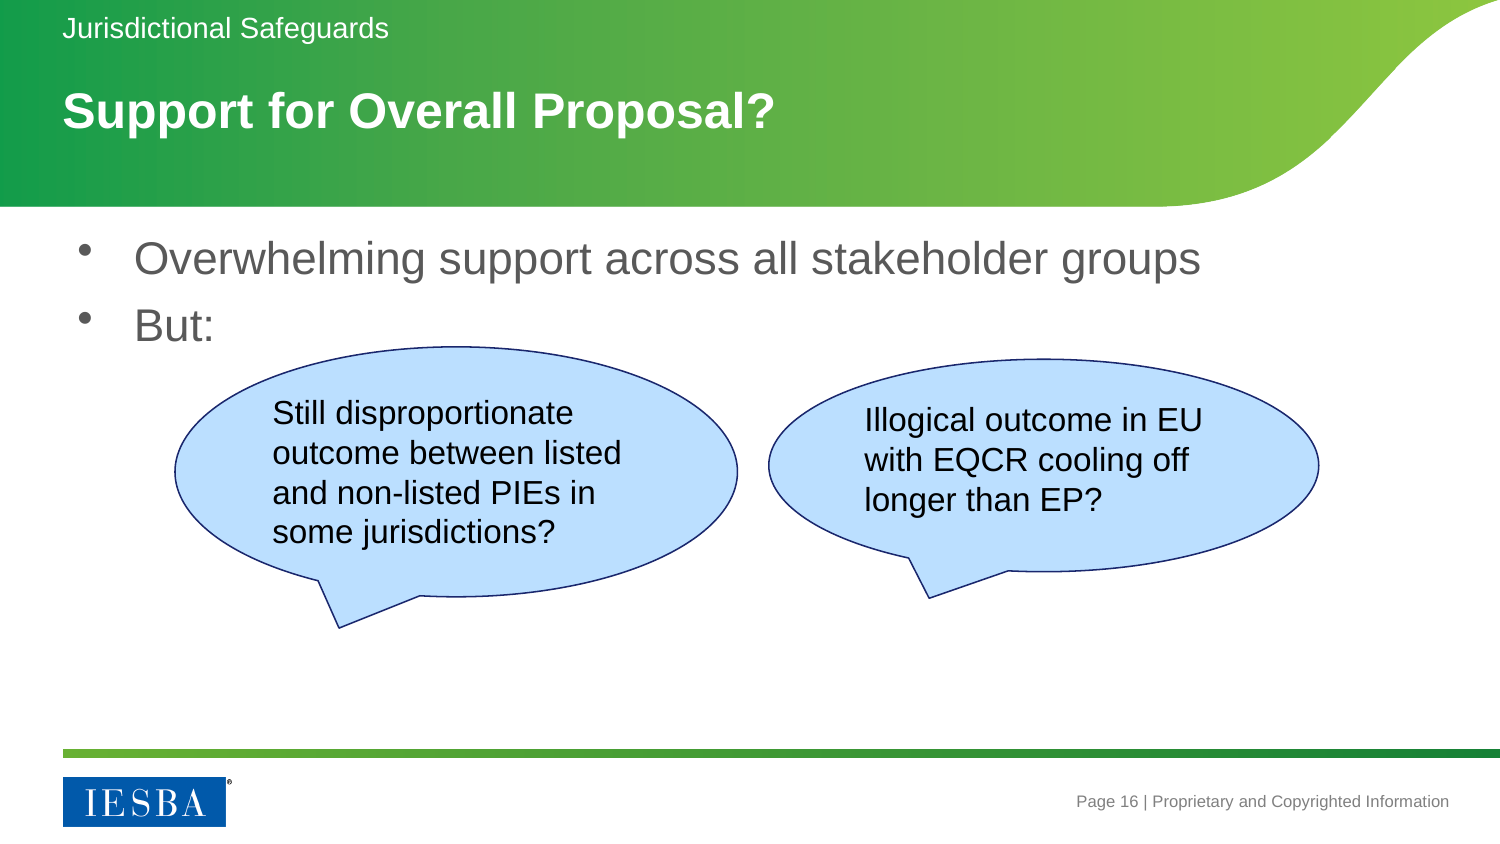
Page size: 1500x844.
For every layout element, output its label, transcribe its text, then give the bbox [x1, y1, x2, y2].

title Support for Overall Proposal? [62, 75, 1300, 142]
picture [0, 0, 1500, 207]
picture [63, 777, 232, 827]
subtitle Jurisdictional Safeguards [62, 9, 500, 38]
text_box Still disproportionate outcome between listed and non-listed PIEs in some jurisdictions? [174, 346, 738, 629]
list Overwhelming support across all stakeholder groups But: [62, 220, 1475, 747]
text_box Illogical outcome in EU with EQCR cooling off longer than EP? [768, 359, 1319, 599]
